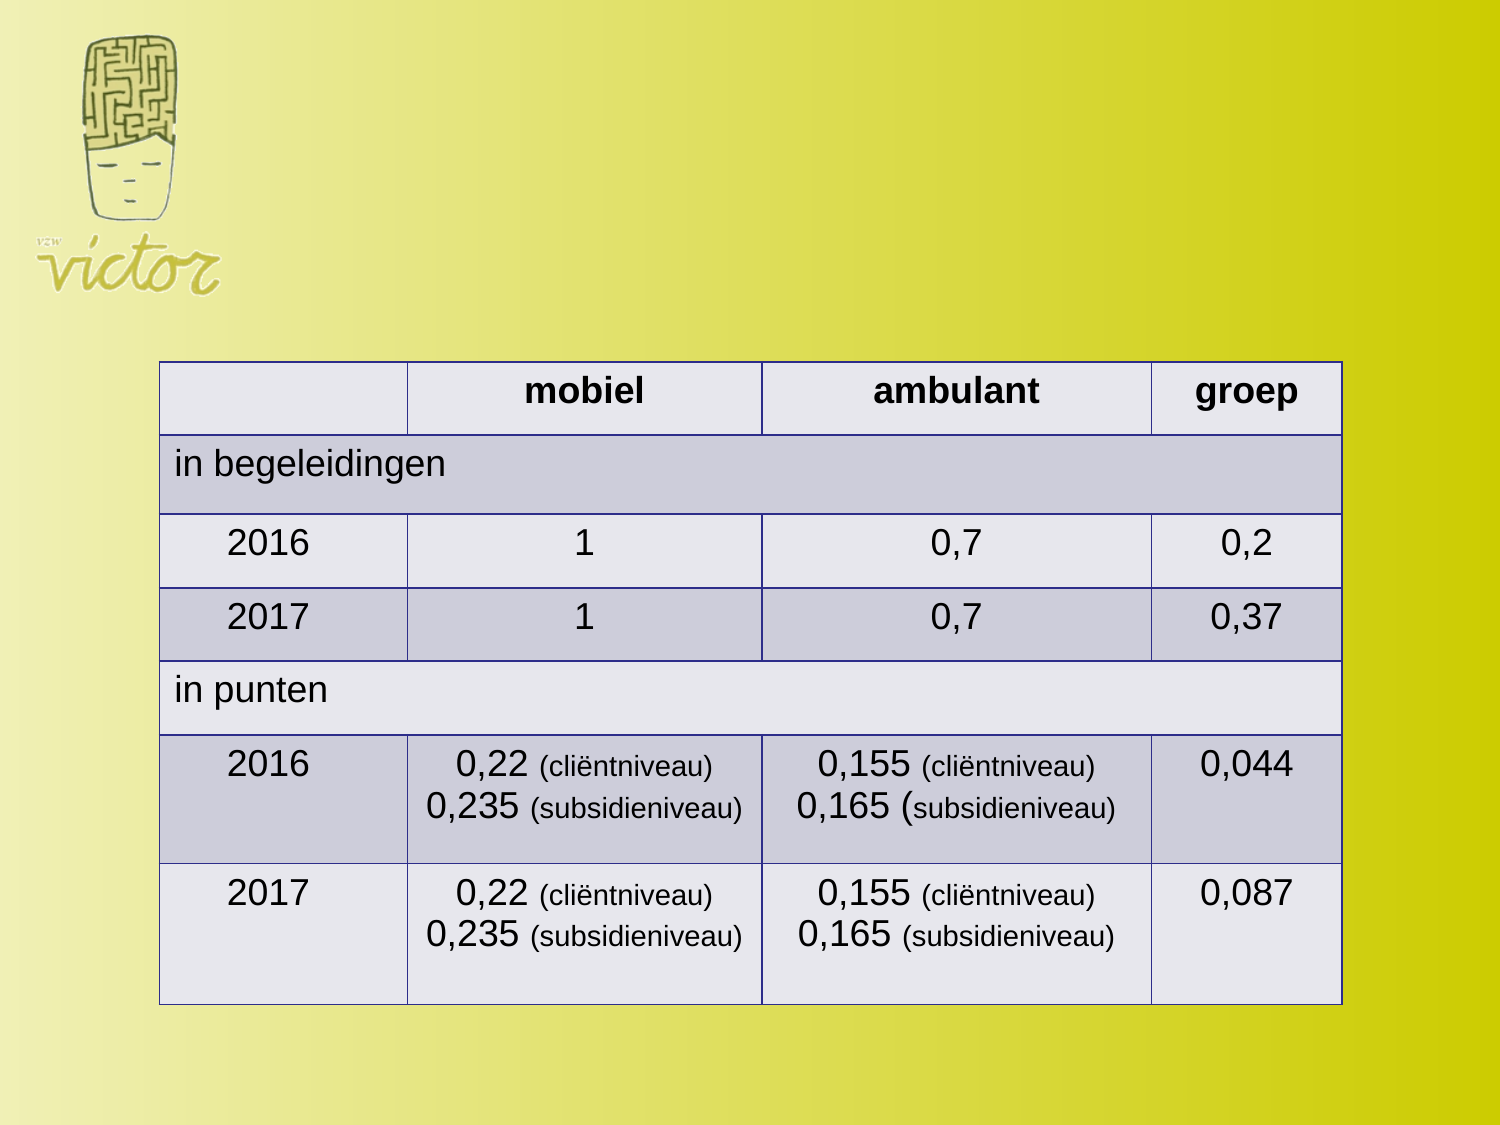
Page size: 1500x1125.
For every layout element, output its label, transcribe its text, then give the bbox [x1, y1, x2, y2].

table_cell in punten [160, 662, 1341, 734]
table_cell 1 [408, 589, 761, 660]
table_cell 2016 [160, 736, 407, 863]
table_cell 1 [408, 515, 761, 587]
table_cell 0,22 (cliëntniveau) 0,235 (subsidieniveau) [408, 736, 761, 863]
table_header ambulant [763, 363, 1151, 434]
table_header [160, 363, 407, 434]
table_cell in begeleidingen [160, 436, 1341, 513]
table_cell 0,7 [763, 589, 1151, 660]
table_cell 2016 [160, 515, 407, 587]
table_cell 0,37 [1152, 589, 1341, 660]
table_cell 0,7 [763, 515, 1151, 587]
picture [29, 30, 234, 303]
table_cell 2017 [160, 589, 407, 660]
table_cell 2017 [160, 864, 407, 1004]
table_cell 0,22 (cliëntniveau) 0,235 (subsidieniveau) [408, 864, 761, 1004]
table_cell 0,155 (cliëntniveau) 0,165 (subsidieniveau) [763, 864, 1151, 1004]
table_header mobiel [408, 363, 761, 434]
table_cell 0,155 (cliëntniveau) 0,165 (subsidieniveau) [763, 736, 1151, 863]
table_cell 0,087 [1152, 864, 1341, 1004]
table_cell 0,2 [1152, 515, 1341, 587]
table_cell 0,044 [1152, 736, 1341, 863]
table_header groep [1152, 363, 1341, 434]
